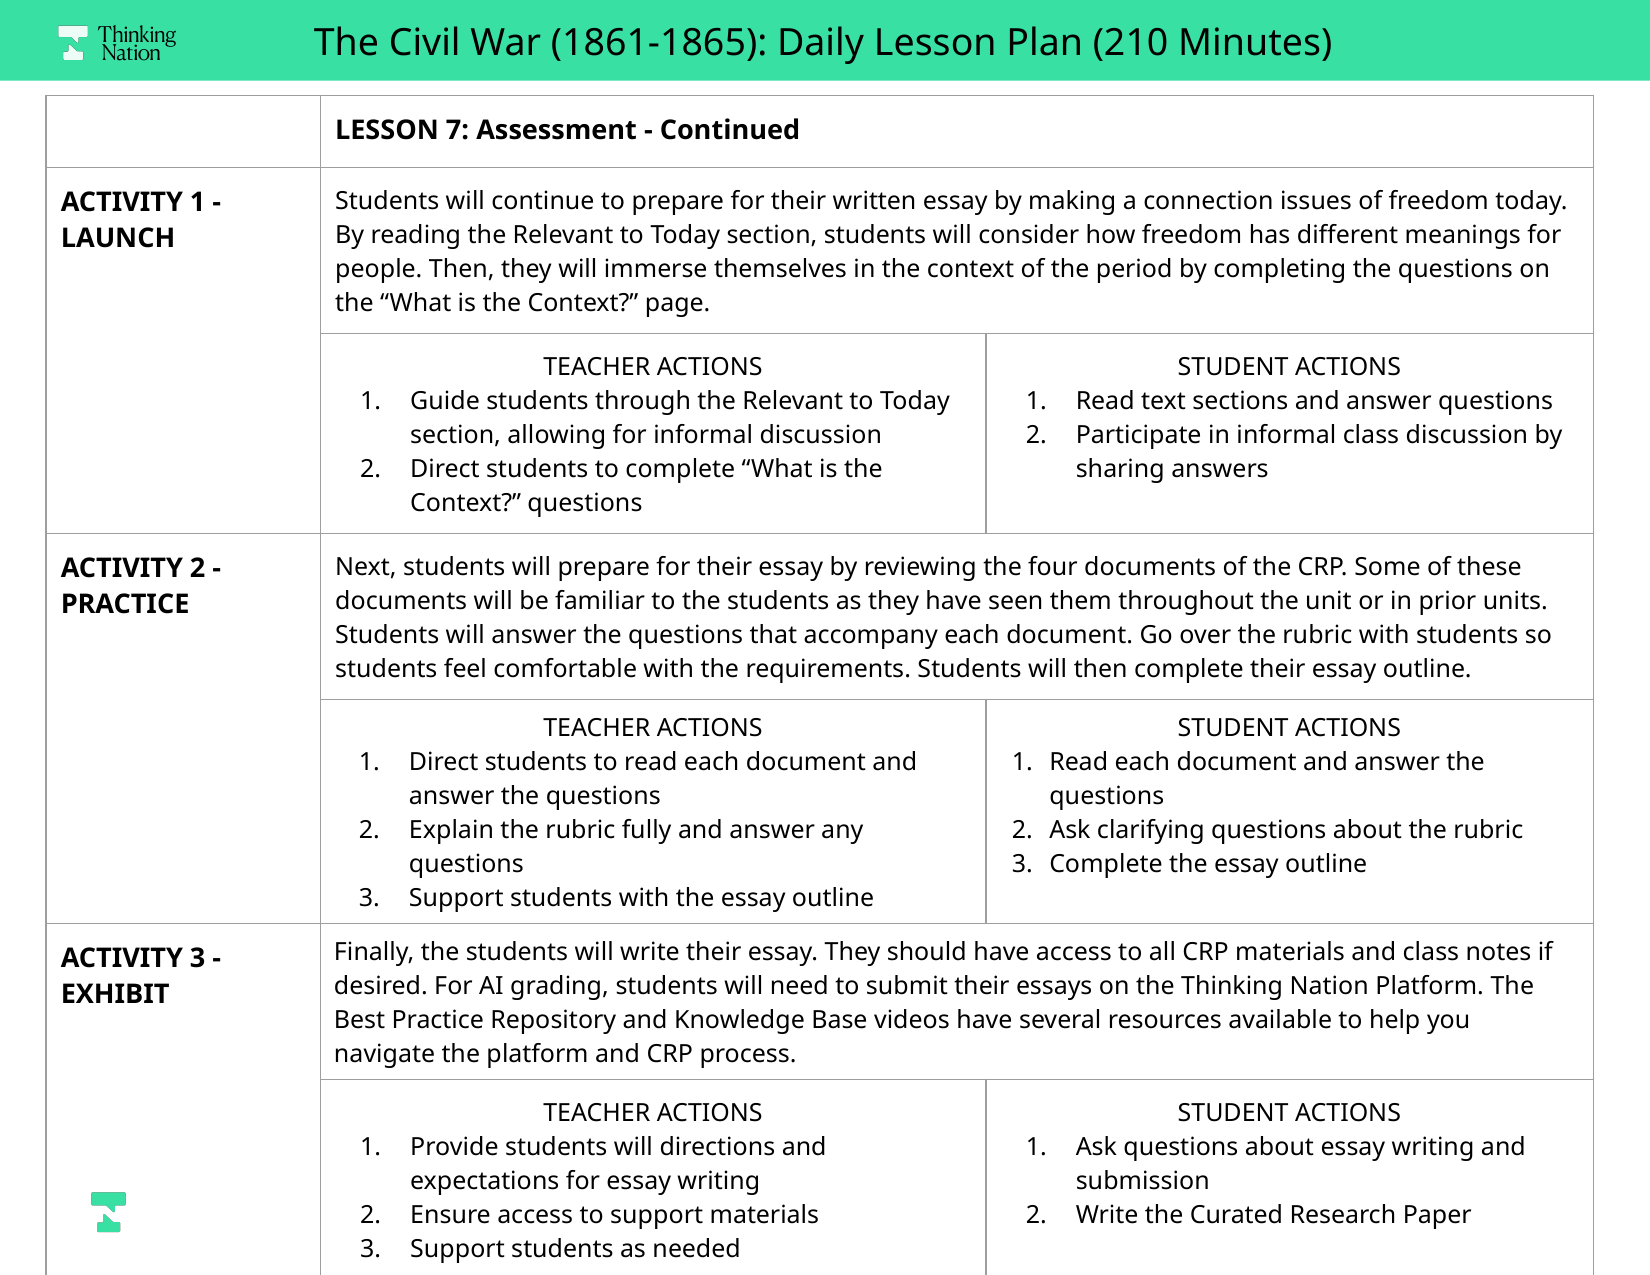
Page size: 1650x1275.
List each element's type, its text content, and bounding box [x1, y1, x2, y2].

table_cell Finally, the students will write their essay. They should have access to all CRP materials and class notes if desired. For AI grading, students will need to submit their essays on the Thinking Nation Platform. The Best Practice Repository and Knowledge Base videos have several resources available to help you navigate the platform and CRP process. [321, 924, 1593, 1079]
table_cell TEACHER ACTIONS Direct students to read each document and answer the questions Explain the rubric fully and answer any questions Support students with the essay outline [321, 700, 985, 923]
table_cell Next, students will prepare for their essay by reviewing the four documents of the CRP. Some of these documents will be familiar to the students as they have seen them throughout the unit or in prior units. Students will answer the questions that accompany each document. Go over the rubric with students so students feel comfortable with the requirements. Students will then complete their essay outline. [321, 534, 1593, 699]
picture [45, 14, 180, 85]
table_cell STUDENT ACTIONS Ask questions about essay writing and submission Write the Curated Research Paper [987, 1080, 1593, 1275]
table_cell ACTIVITY 2 - PRACTICE [47, 534, 320, 923]
table_header [47, 96, 320, 167]
picture [80, 1184, 136, 1240]
table_header LESSON 7: Assessment - Continued [321, 96, 1593, 167]
table_cell ACTIVITY 3 - EXHIBIT [47, 924, 320, 1275]
table_cell TEACHER ACTIONS Provide students will directions and expectations for essay writing Ensure access to support materials Support students as needed [321, 1080, 985, 1275]
table_cell STUDENT ACTIONS Read text sections and answer questions Participate in informal class discussion by sharing answers [987, 334, 1593, 533]
table_cell TEACHER ACTIONS Guide students through the Relevant to Today section, allowing for informal discussion Direct students to complete “What is the Context?” questions [321, 334, 985, 533]
table_cell STUDENT ACTIONS Read each document and answer the questions Ask clarifying questions about the rubric Complete the essay outline [987, 700, 1593, 923]
table_cell ACTIVITY 1 - LAUNCH [47, 168, 320, 533]
table_cell Students will continue to prepare for their written essay by making a connection issues of freedom today. By reading the Relevant to Today section, students will consider how freedom has different meanings for people. Then, they will immerse themselves in the context of the period by completing the questions on the “What is the Context?” page. [321, 168, 1593, 333]
text_box The Civil War (1861-1865): Daily Lesson Plan (210 Minutes) [0, 0, 1650, 81]
